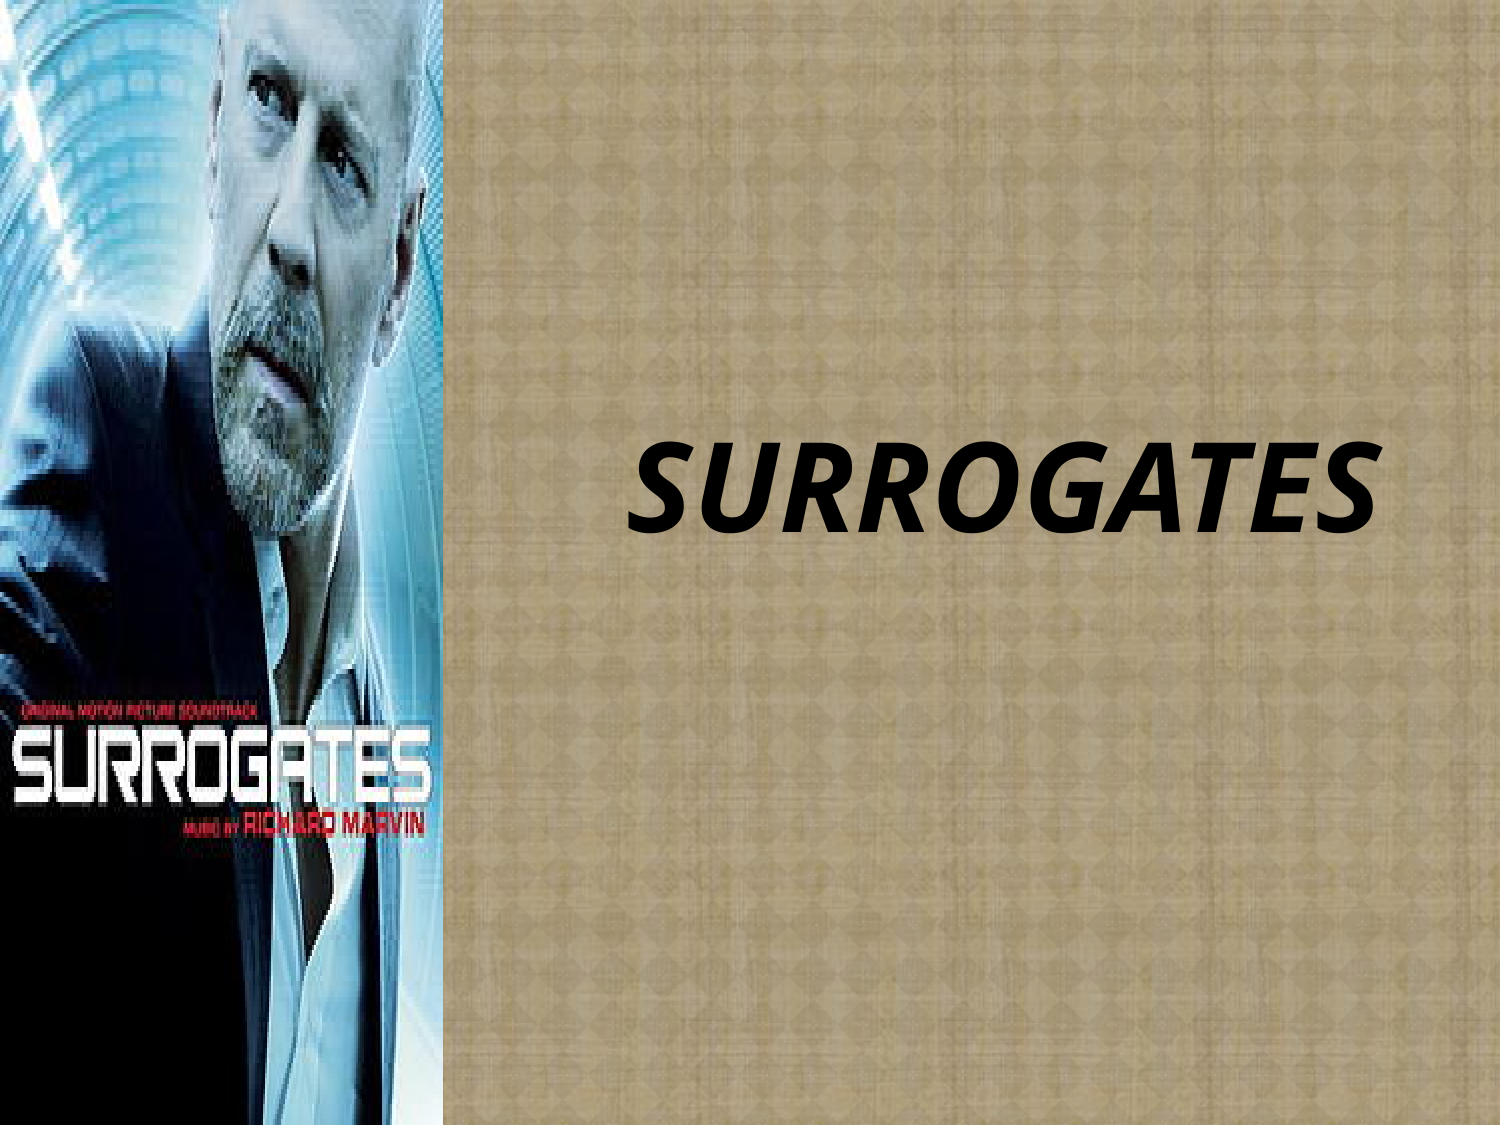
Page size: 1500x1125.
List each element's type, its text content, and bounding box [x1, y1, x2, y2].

picture [0, 0, 1500, 1125]
title SURROGATES [552, 87, 1390, 558]
